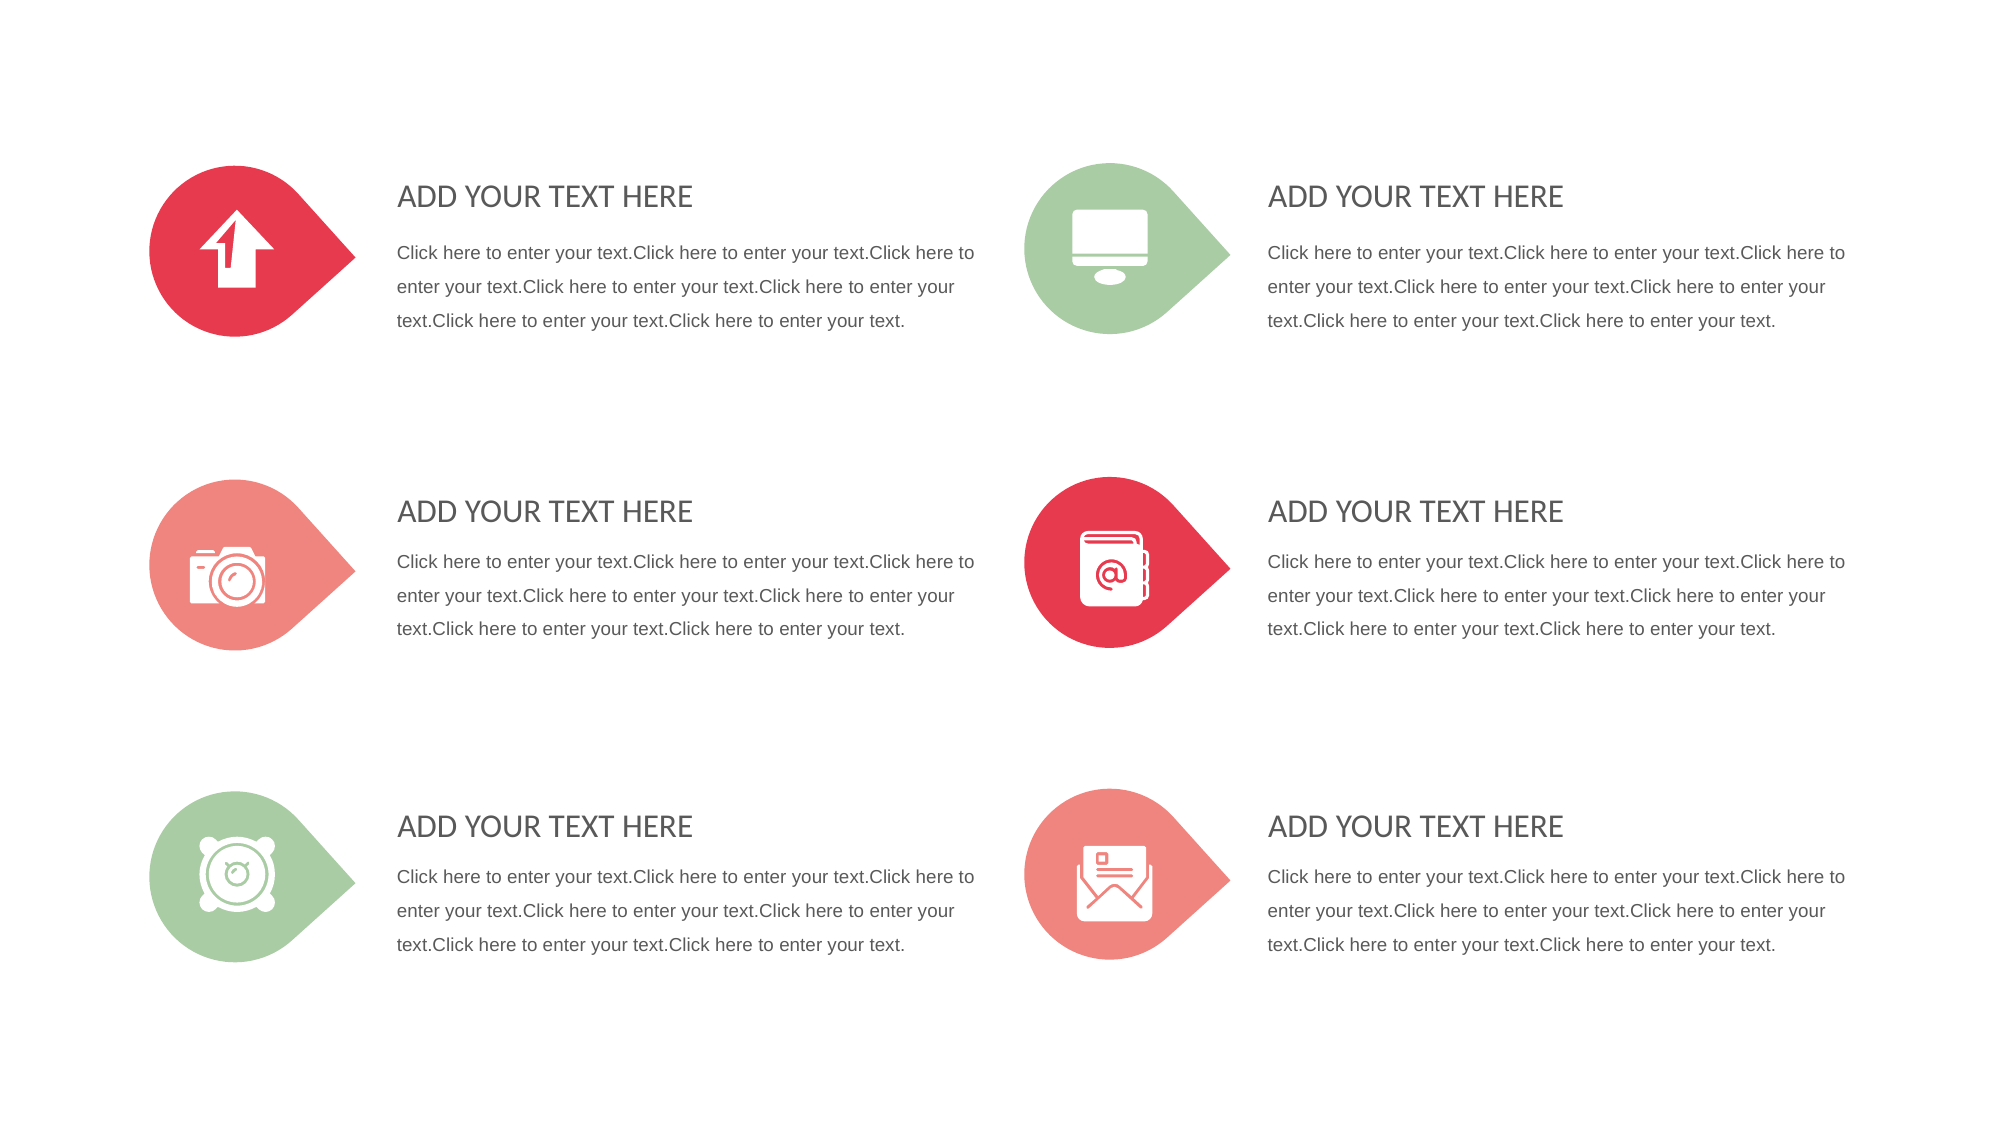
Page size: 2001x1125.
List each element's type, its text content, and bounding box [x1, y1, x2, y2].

text_box [148, 164, 357, 338]
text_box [1076, 845, 1153, 922]
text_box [1080, 530, 1149, 607]
text_box Click here to enter your text.Click here to enter your text.Click here to enter your text.Click here to enter your text.Click here to enter your text.Click here to enter your text.Click here to enter your text. [382, 846, 1001, 963]
text_box Click here to enter your text.Click here to enter your text.Click here to enter your text.Click here to enter your text.Click here to enter your text.Click here to enter your text.Click here to enter your text. [382, 531, 1001, 647]
text_box ADD YOUR TEXT HERE [382, 166, 709, 222]
text_box ADD YOUR TEXT HERE [1253, 796, 1580, 846]
text_box Click here to enter your text.Click here to enter your text.Click here to enter your text.Click here to enter your text.Click here to enter your text.Click here to enter your text.Click here to enter your text. [1253, 846, 1871, 963]
text_box Click here to enter your text.Click here to enter your text.Click here to enter your text.Click here to enter your text.Click here to enter your text.Click here to enter your text.Click here to enter your text. [1253, 222, 1871, 339]
text_box ADD YOUR TEXT HERE [1253, 481, 1580, 531]
text_box [1023, 475, 1232, 649]
text_box Click here to enter your text.Click here to enter your text.Click here to enter your text.Click here to enter your text.Click here to enter your text.Click here to enter your text.Click here to enter your text. [1253, 531, 1871, 647]
text_box ADD YOUR TEXT HERE [382, 796, 709, 846]
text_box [189, 546, 266, 607]
text_box [148, 478, 357, 652]
text_box [1023, 787, 1232, 961]
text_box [199, 836, 275, 912]
text_box ADD YOUR TEXT HERE [382, 481, 709, 531]
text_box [1072, 209, 1148, 285]
text_box [199, 209, 275, 288]
text_box ADD YOUR TEXT HERE [1253, 166, 1580, 222]
text_box Click here to enter your text.Click here to enter your text.Click here to enter your text.Click here to enter your text.Click here to enter your text.Click here to enter your text.Click here to enter your text. [382, 222, 1001, 339]
text_box [148, 790, 357, 964]
text_box [1023, 162, 1232, 336]
